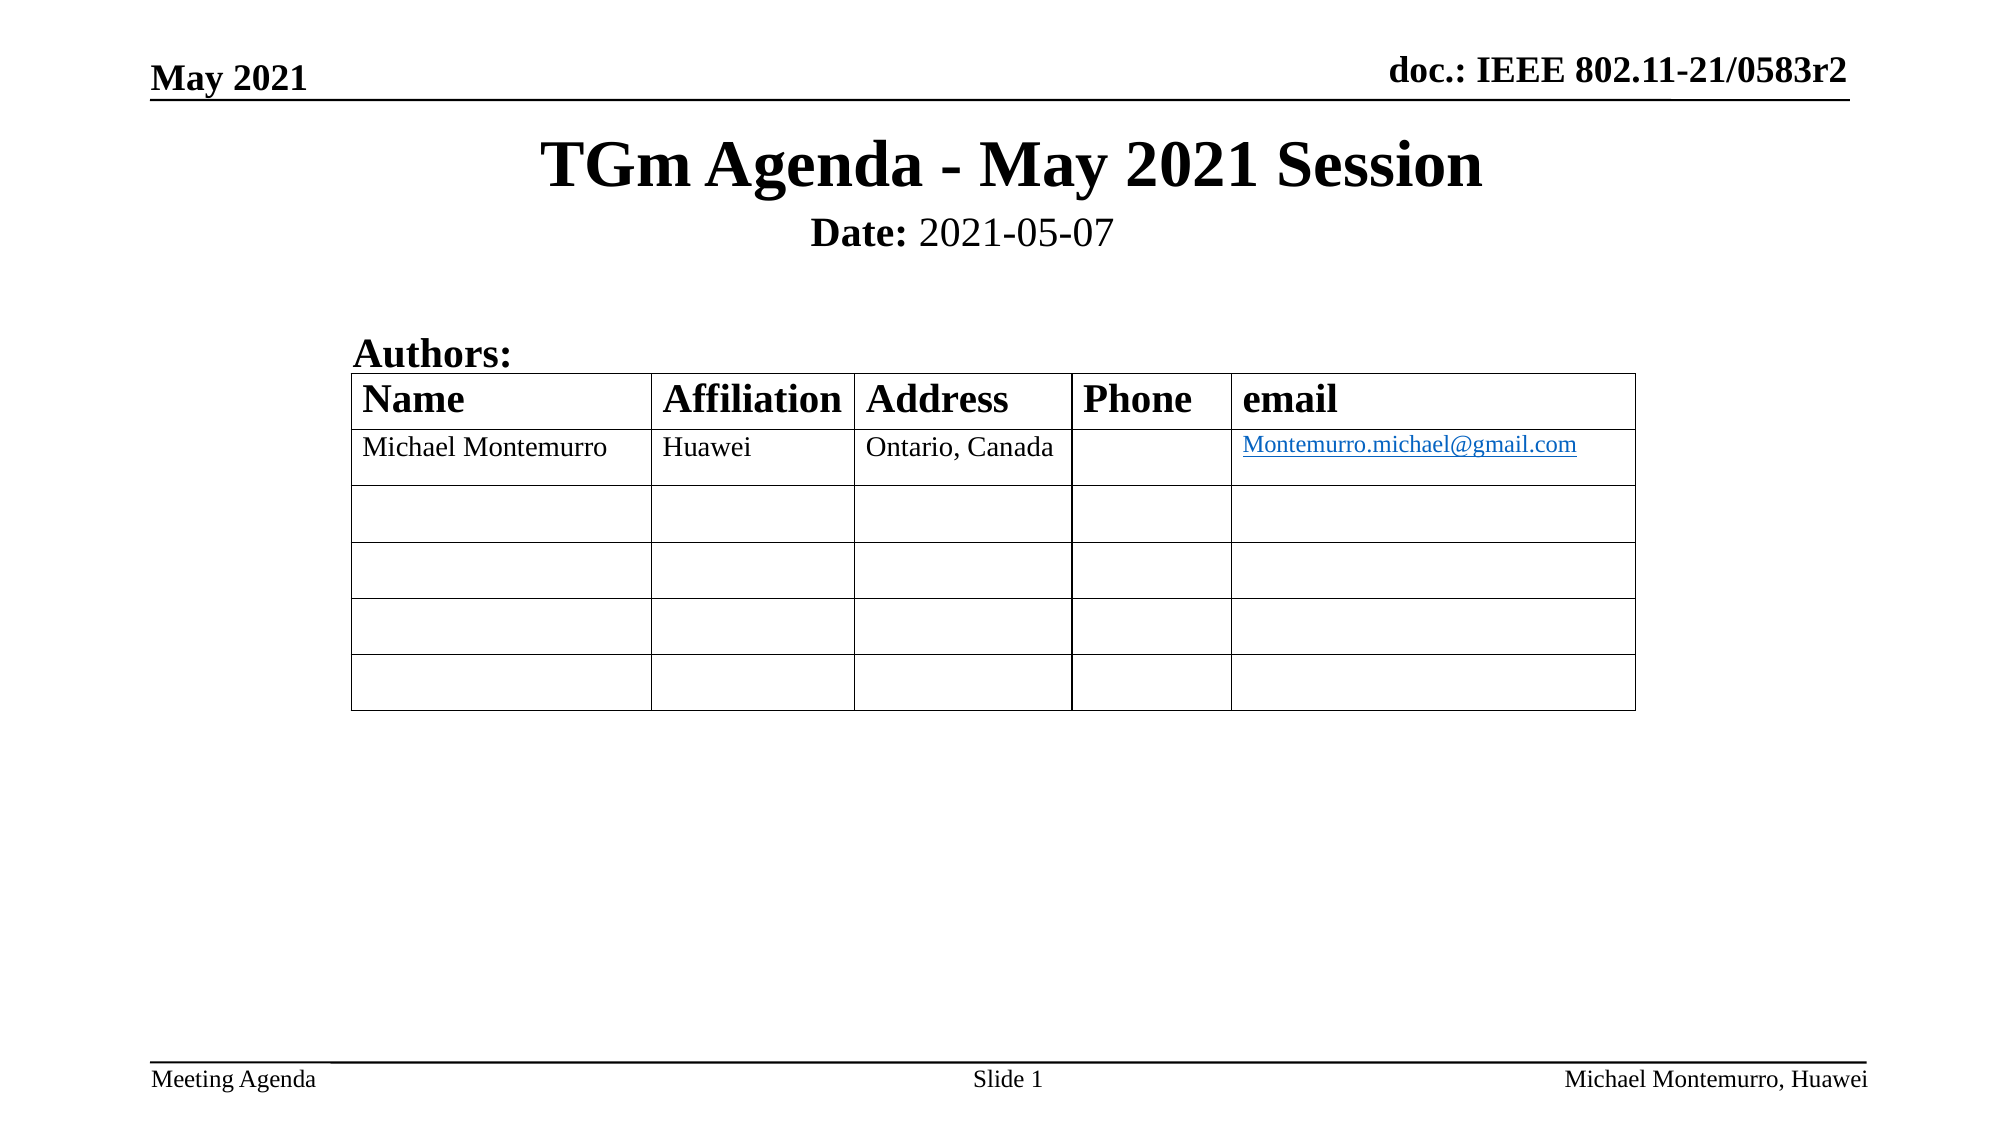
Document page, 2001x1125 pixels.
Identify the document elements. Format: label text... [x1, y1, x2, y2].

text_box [335, 372, 1665, 784]
slide_number Slide 1 [972, 1061, 1045, 1093]
text_box Date: 2021-05-07 [325, 203, 1601, 267]
text_box Authors: [337, 318, 575, 371]
text_box TGm Agenda - May 2021 Session [362, 112, 1663, 288]
footer Michael Montemurro, Huawei [1537, 1061, 1869, 1093]
